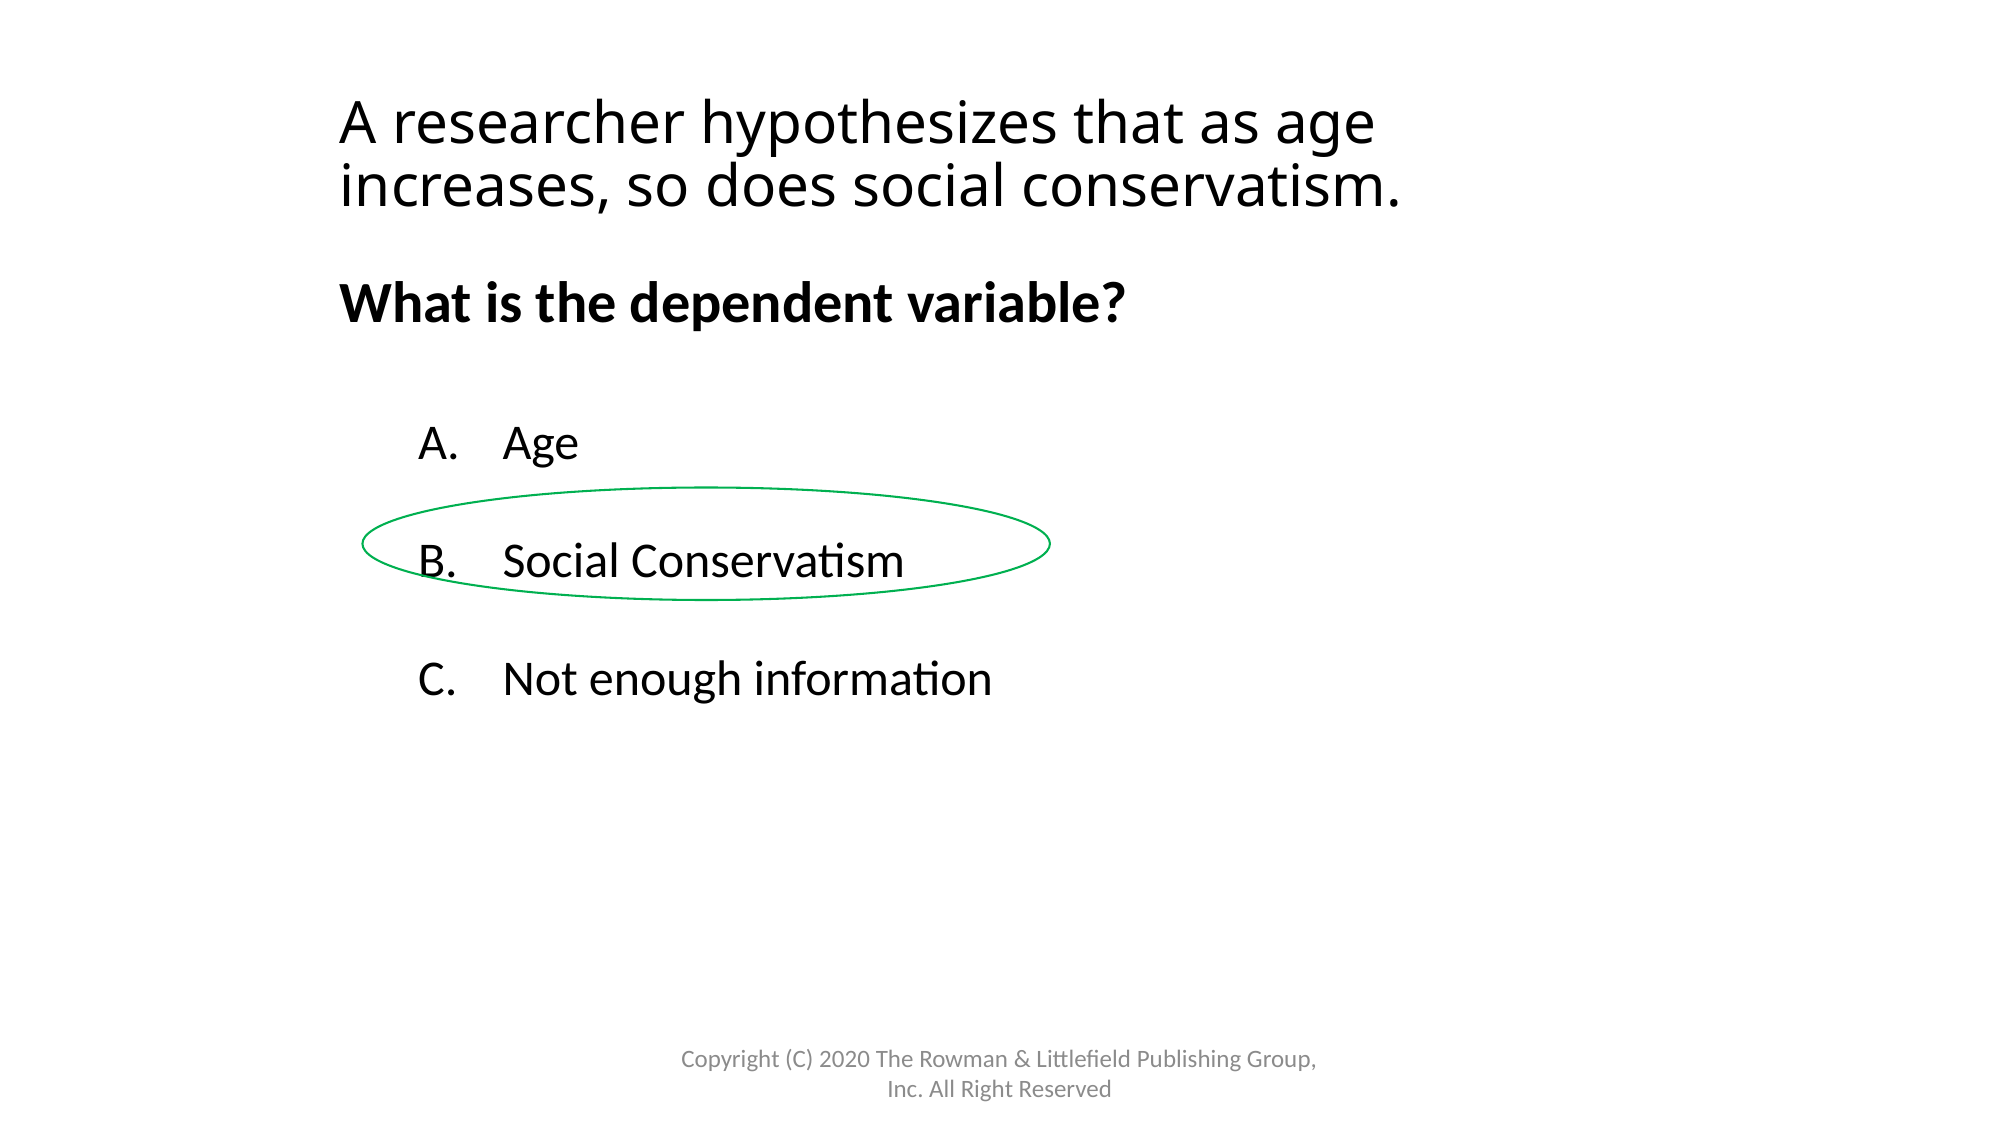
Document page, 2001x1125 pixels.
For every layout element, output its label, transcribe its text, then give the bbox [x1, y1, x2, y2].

list Age Social Conservatism Not enough information [337, 382, 1688, 1125]
text_box [361, 486, 1051, 602]
footer Copyright (C) 2020 The Rowman & Littlefield Publishing Group, Inc. All Right Reserved [662, 1042, 1338, 1103]
title A researcher hypothesizes that as age increases, so does social conservatism. [324, 62, 1675, 204]
text_box What is the dependent variable? [324, 204, 1675, 393]
